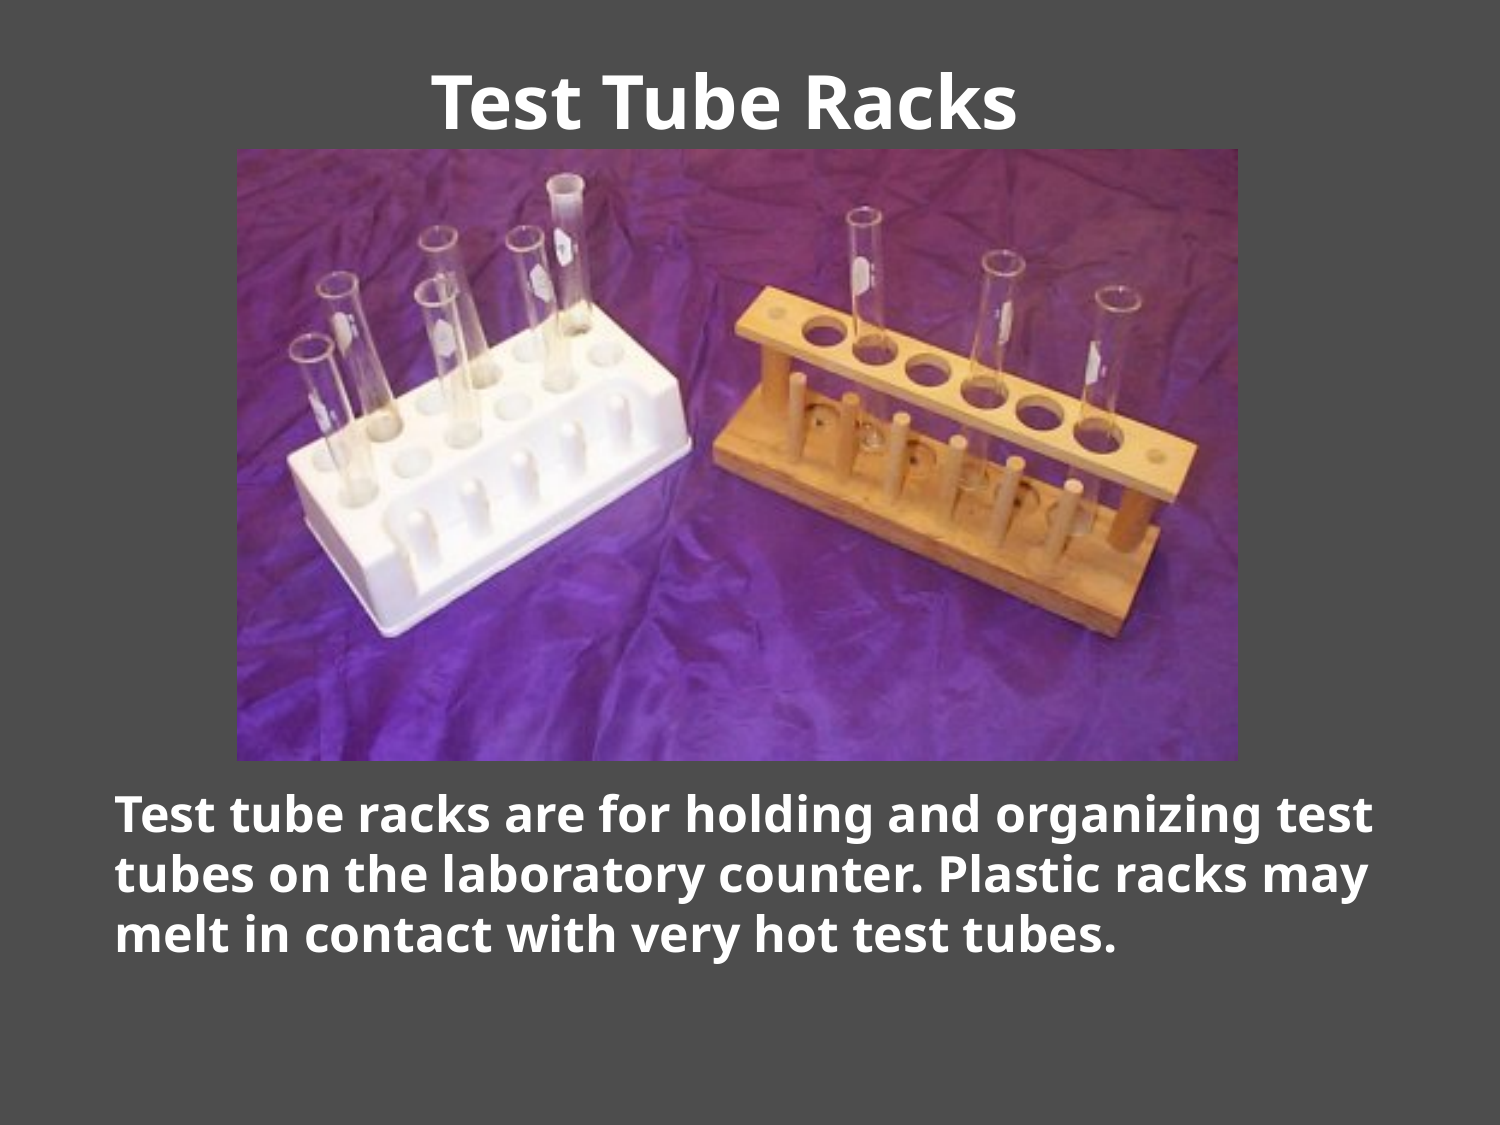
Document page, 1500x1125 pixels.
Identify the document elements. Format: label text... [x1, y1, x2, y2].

picture [237, 149, 1238, 761]
text_box Test tube racks are for holding and organizing test tubes on the laboratory counter. Plastic racks may melt in contact with very hot test tubes. [99, 774, 1425, 970]
title Test Tube Racks [87, 37, 1363, 163]
